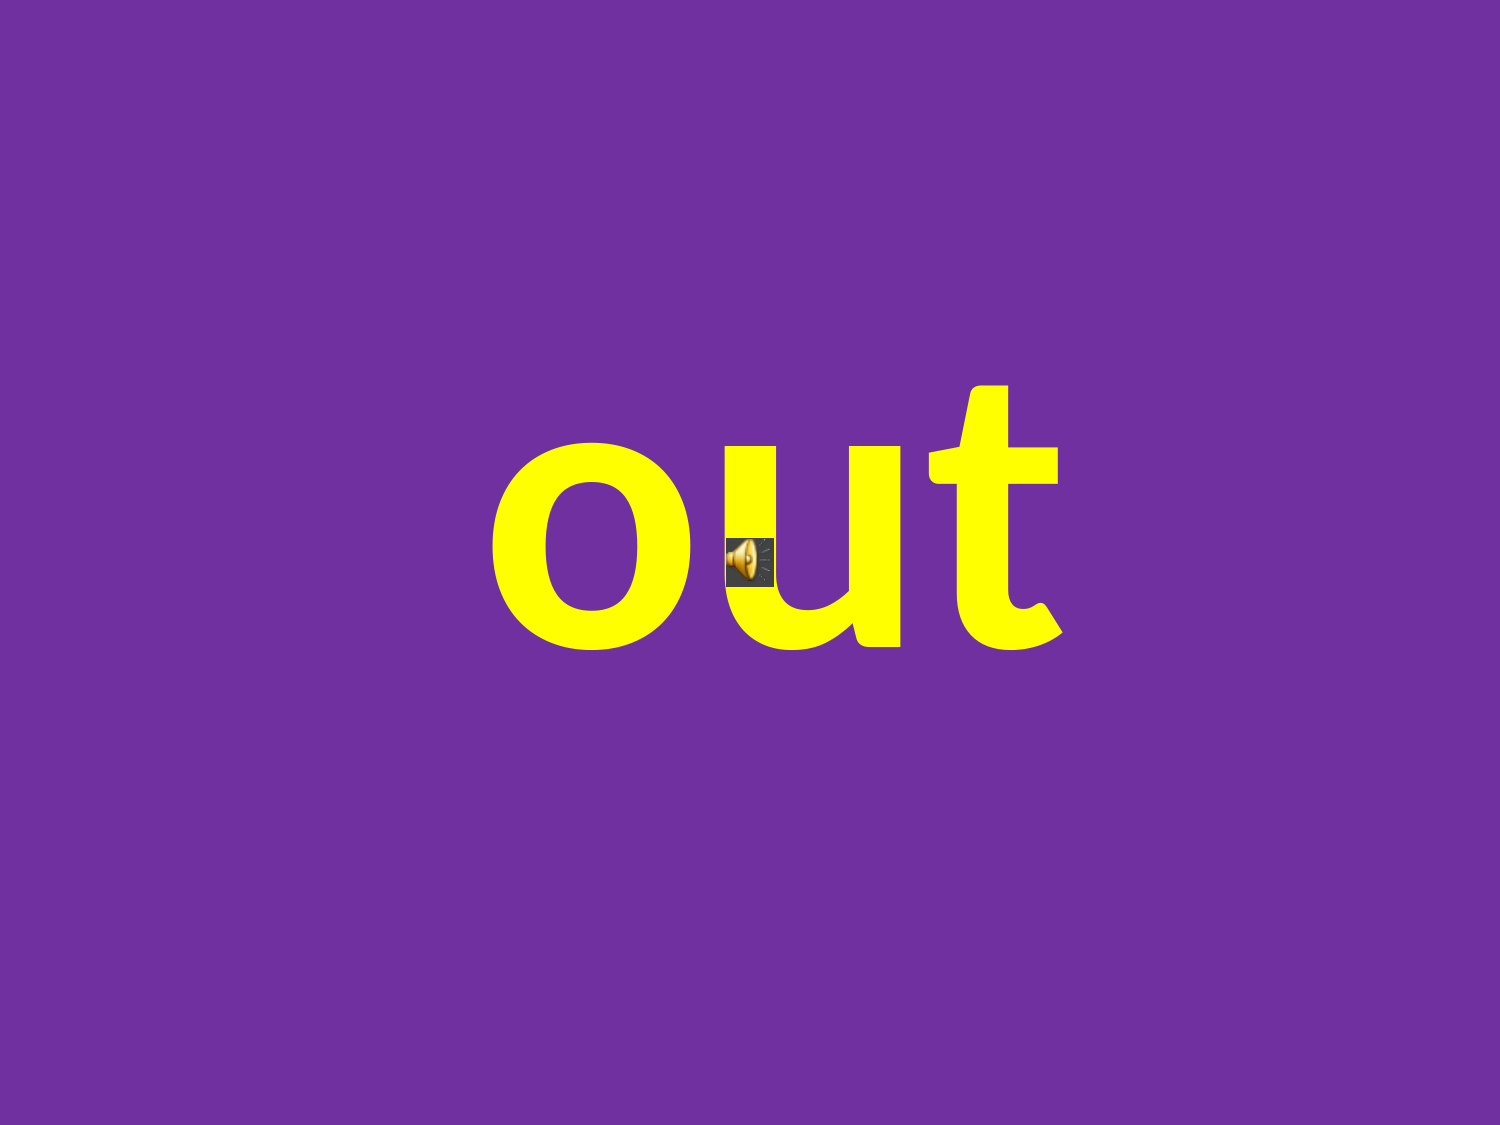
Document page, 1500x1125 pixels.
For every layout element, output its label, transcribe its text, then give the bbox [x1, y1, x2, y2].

text_box out [99, 224, 1450, 738]
picture [724, 537, 776, 588]
